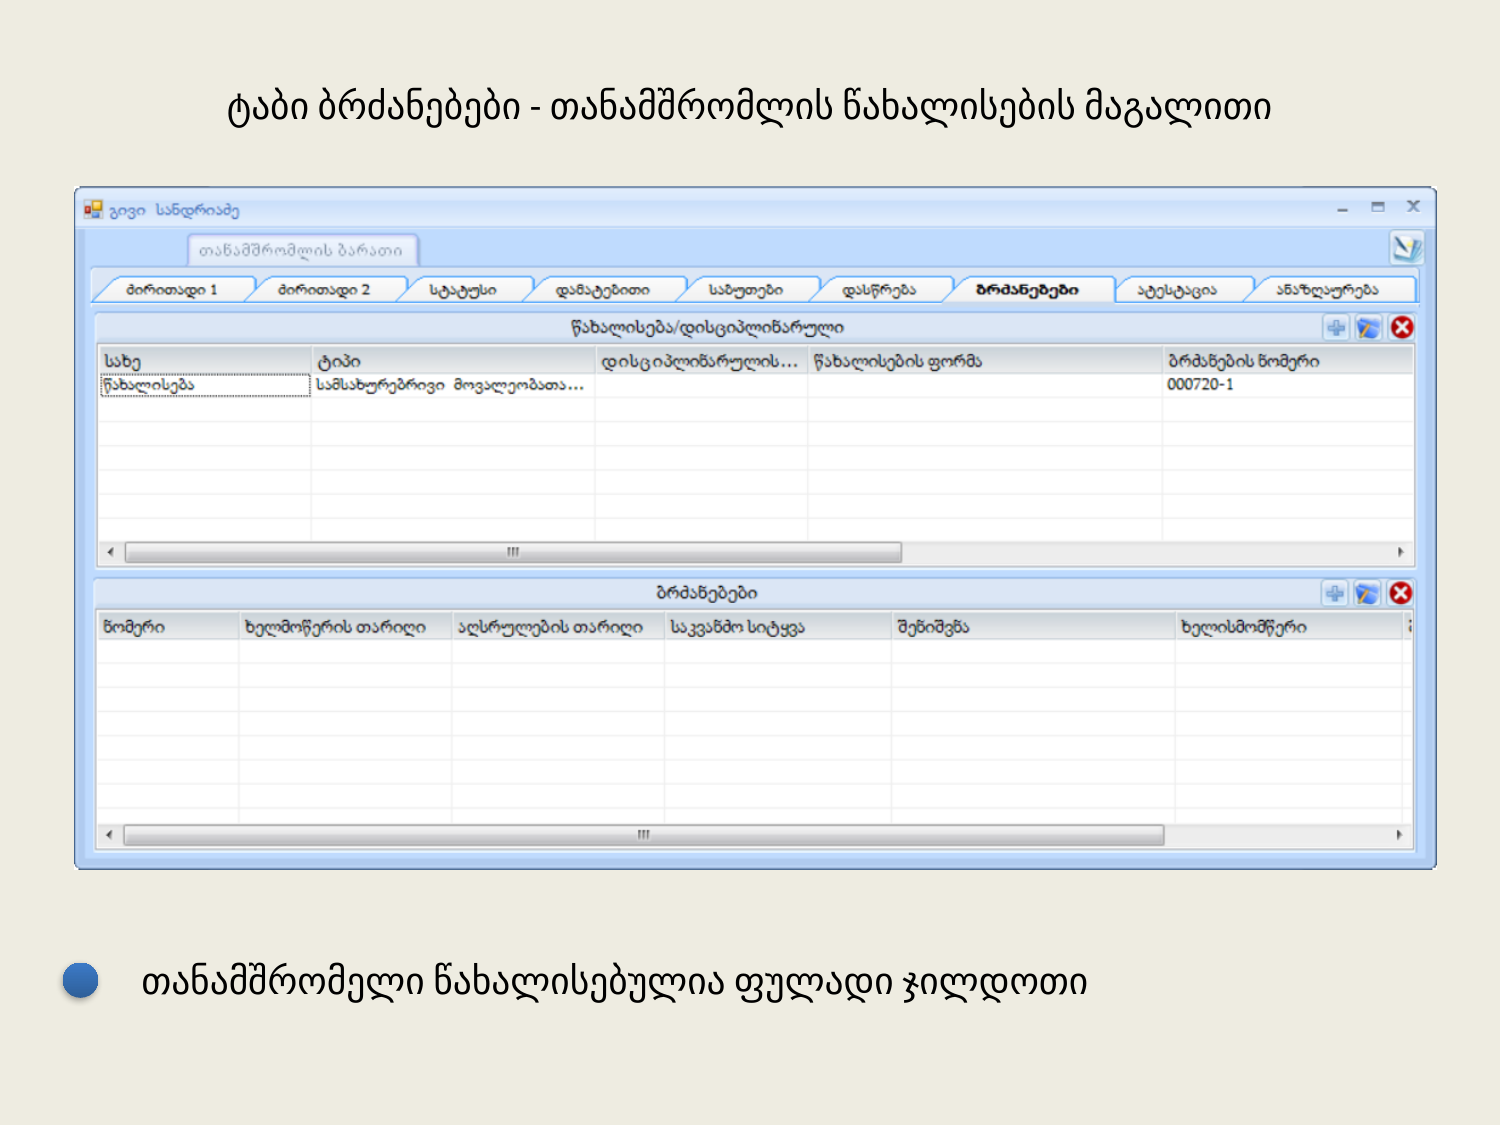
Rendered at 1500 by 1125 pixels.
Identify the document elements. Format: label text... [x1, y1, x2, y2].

text_box ტაბი ბრძანებები - თანამშრომლის წახალისების მაგალითი [81, 74, 1418, 135]
text_box [62, 962, 99, 998]
picture [73, 186, 1437, 870]
text_box თანამშრომელი წახალისებულია ფულადი ჯილდოთი [126, 949, 1463, 1010]
